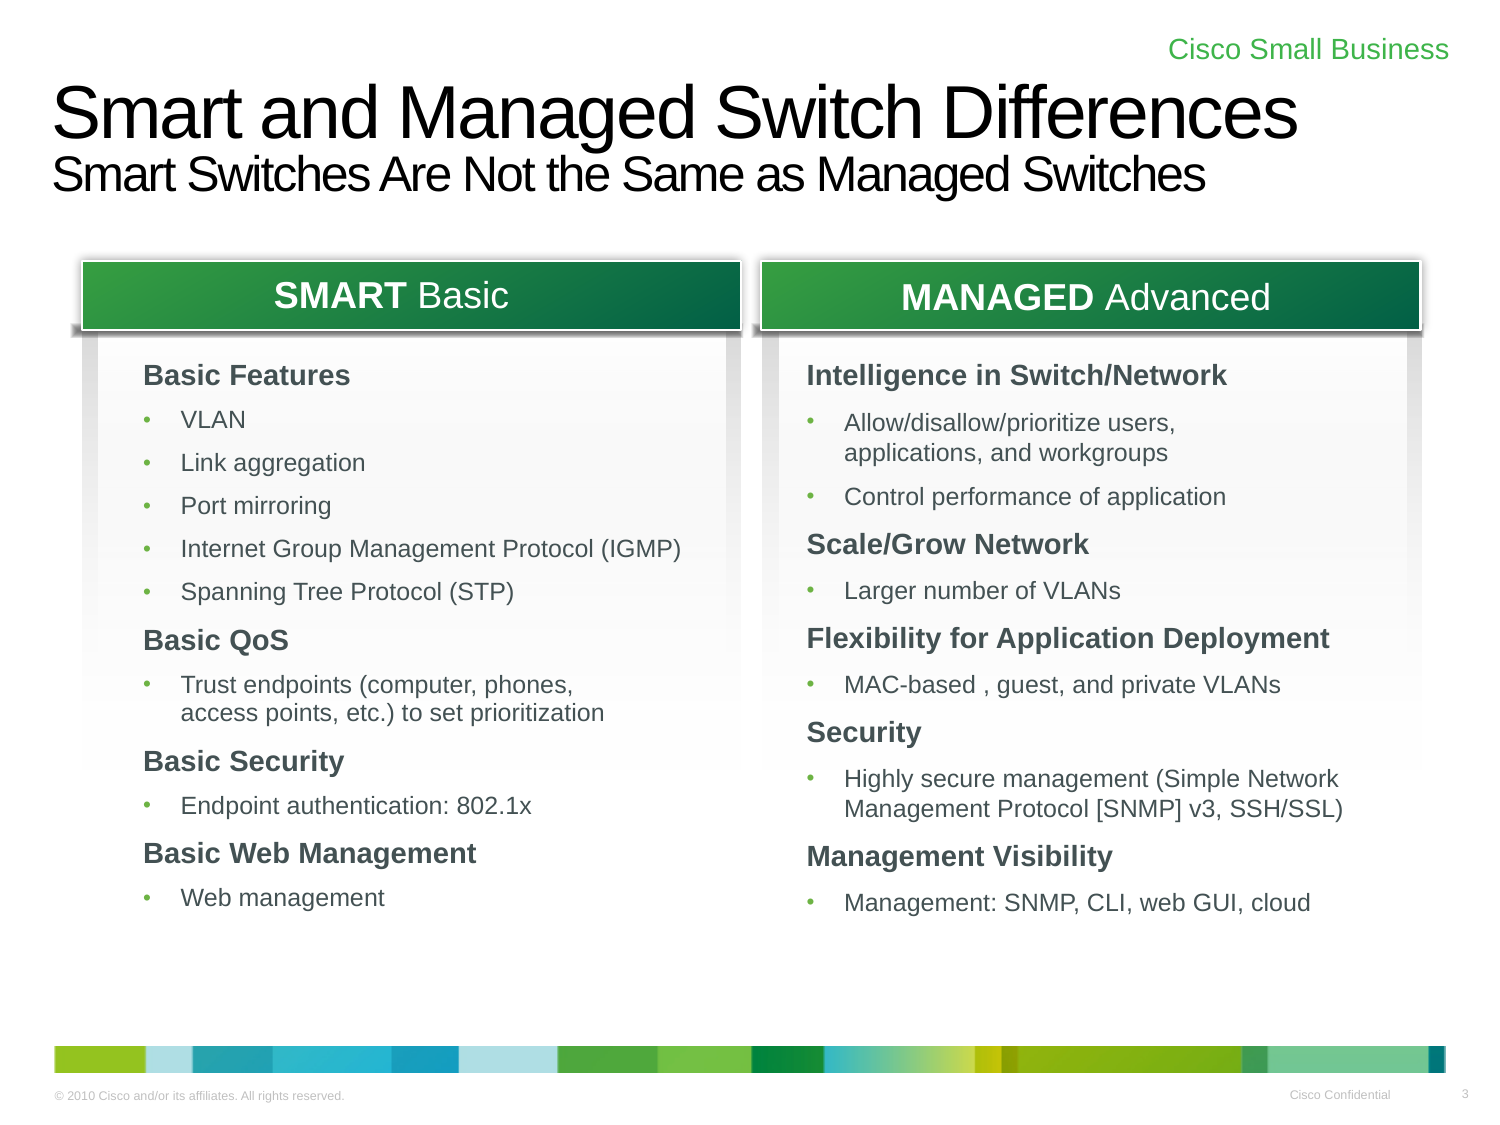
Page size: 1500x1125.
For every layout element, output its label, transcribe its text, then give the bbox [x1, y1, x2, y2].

title Smart and Managed Switch Differences Smart Switches Are Not the Same as Managed Switches [37, 70, 1447, 209]
picture [54, 1046, 1446, 1073]
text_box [751, 260, 1482, 1060]
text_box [70, 260, 746, 1060]
